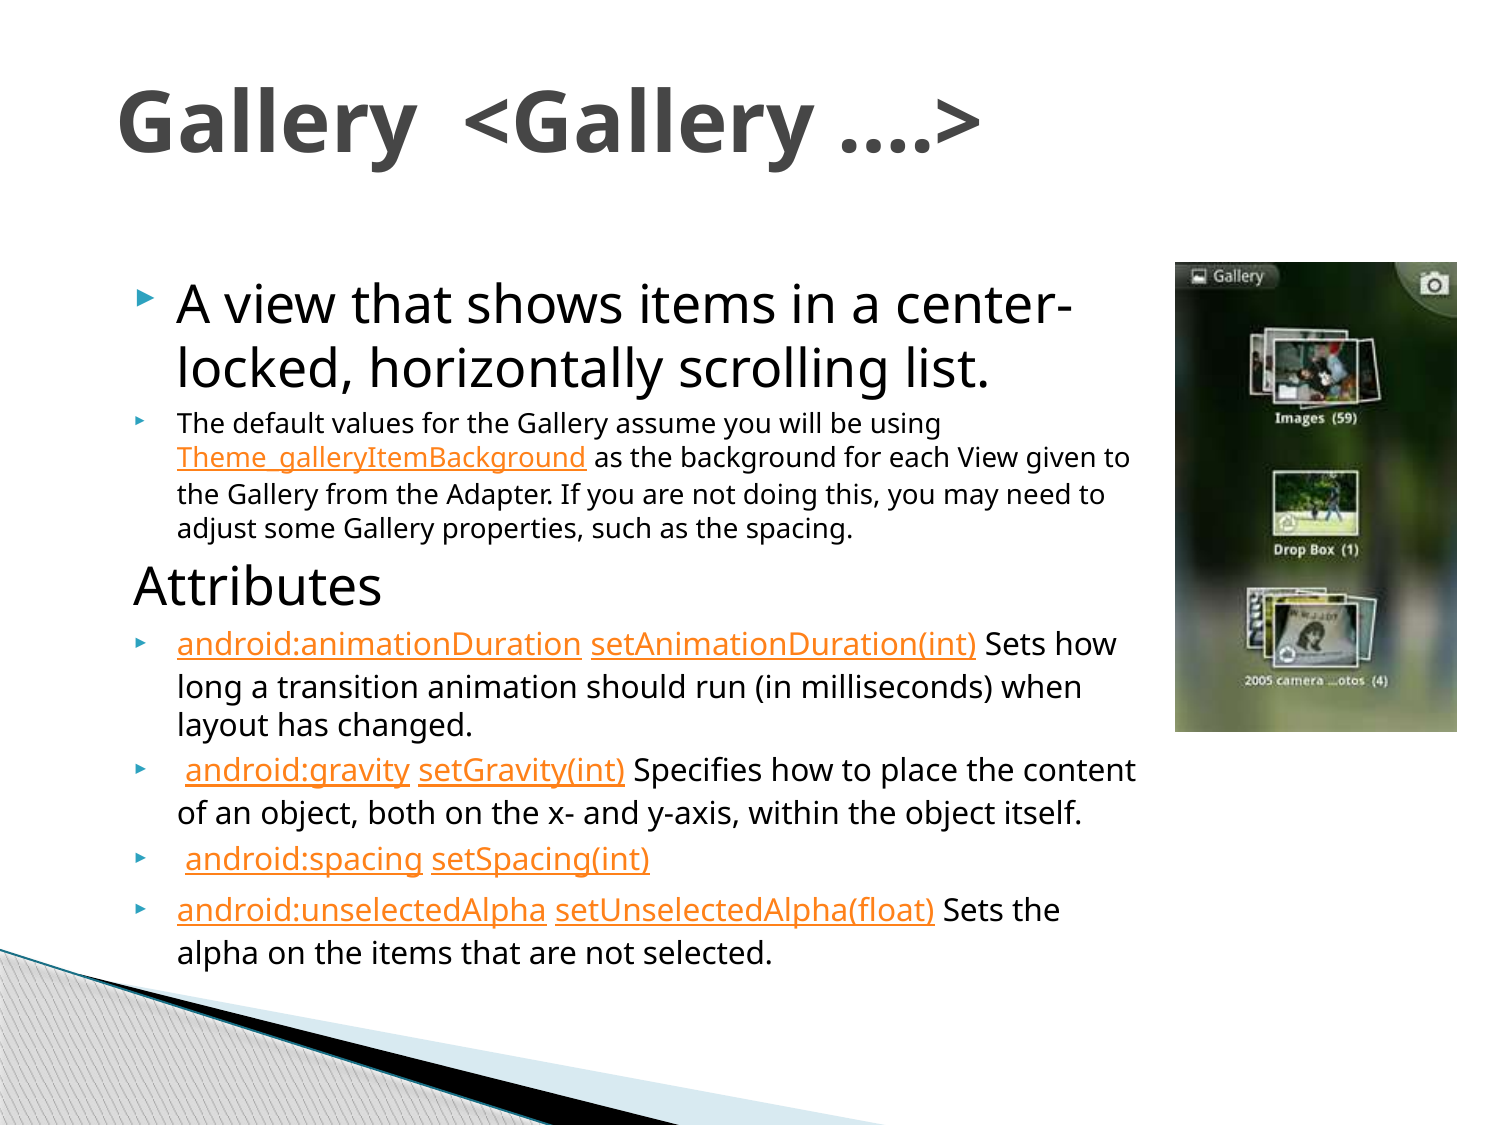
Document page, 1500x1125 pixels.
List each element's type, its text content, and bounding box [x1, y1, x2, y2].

title Gallery <Gallery ….> [100, 37, 1438, 200]
picture [1174, 262, 1457, 732]
list A view that shows items in a center-locked, horizontally scrolling list. The default values for the Gallery assume you will be using Theme_galleryItemBackground as the background for each View given to the Gallery from the Adapter. If you are not doing this, you may need to adjust some Gallery properties, such as the spacing. Attributes android:animationDuration setAnimationDuration(int) Sets how long a transition animation should run (in milliseconds) when layout has changed. android:gravity setGravity(int) Specifies how to place the content of an object, both on the x- and y-axis, within the object itself. android:spacing setSpacing(int) android:unselectedAlpha setUnselectedAlpha(float) Sets the alpha on the items that are not selected. [100, 262, 1163, 1000]
